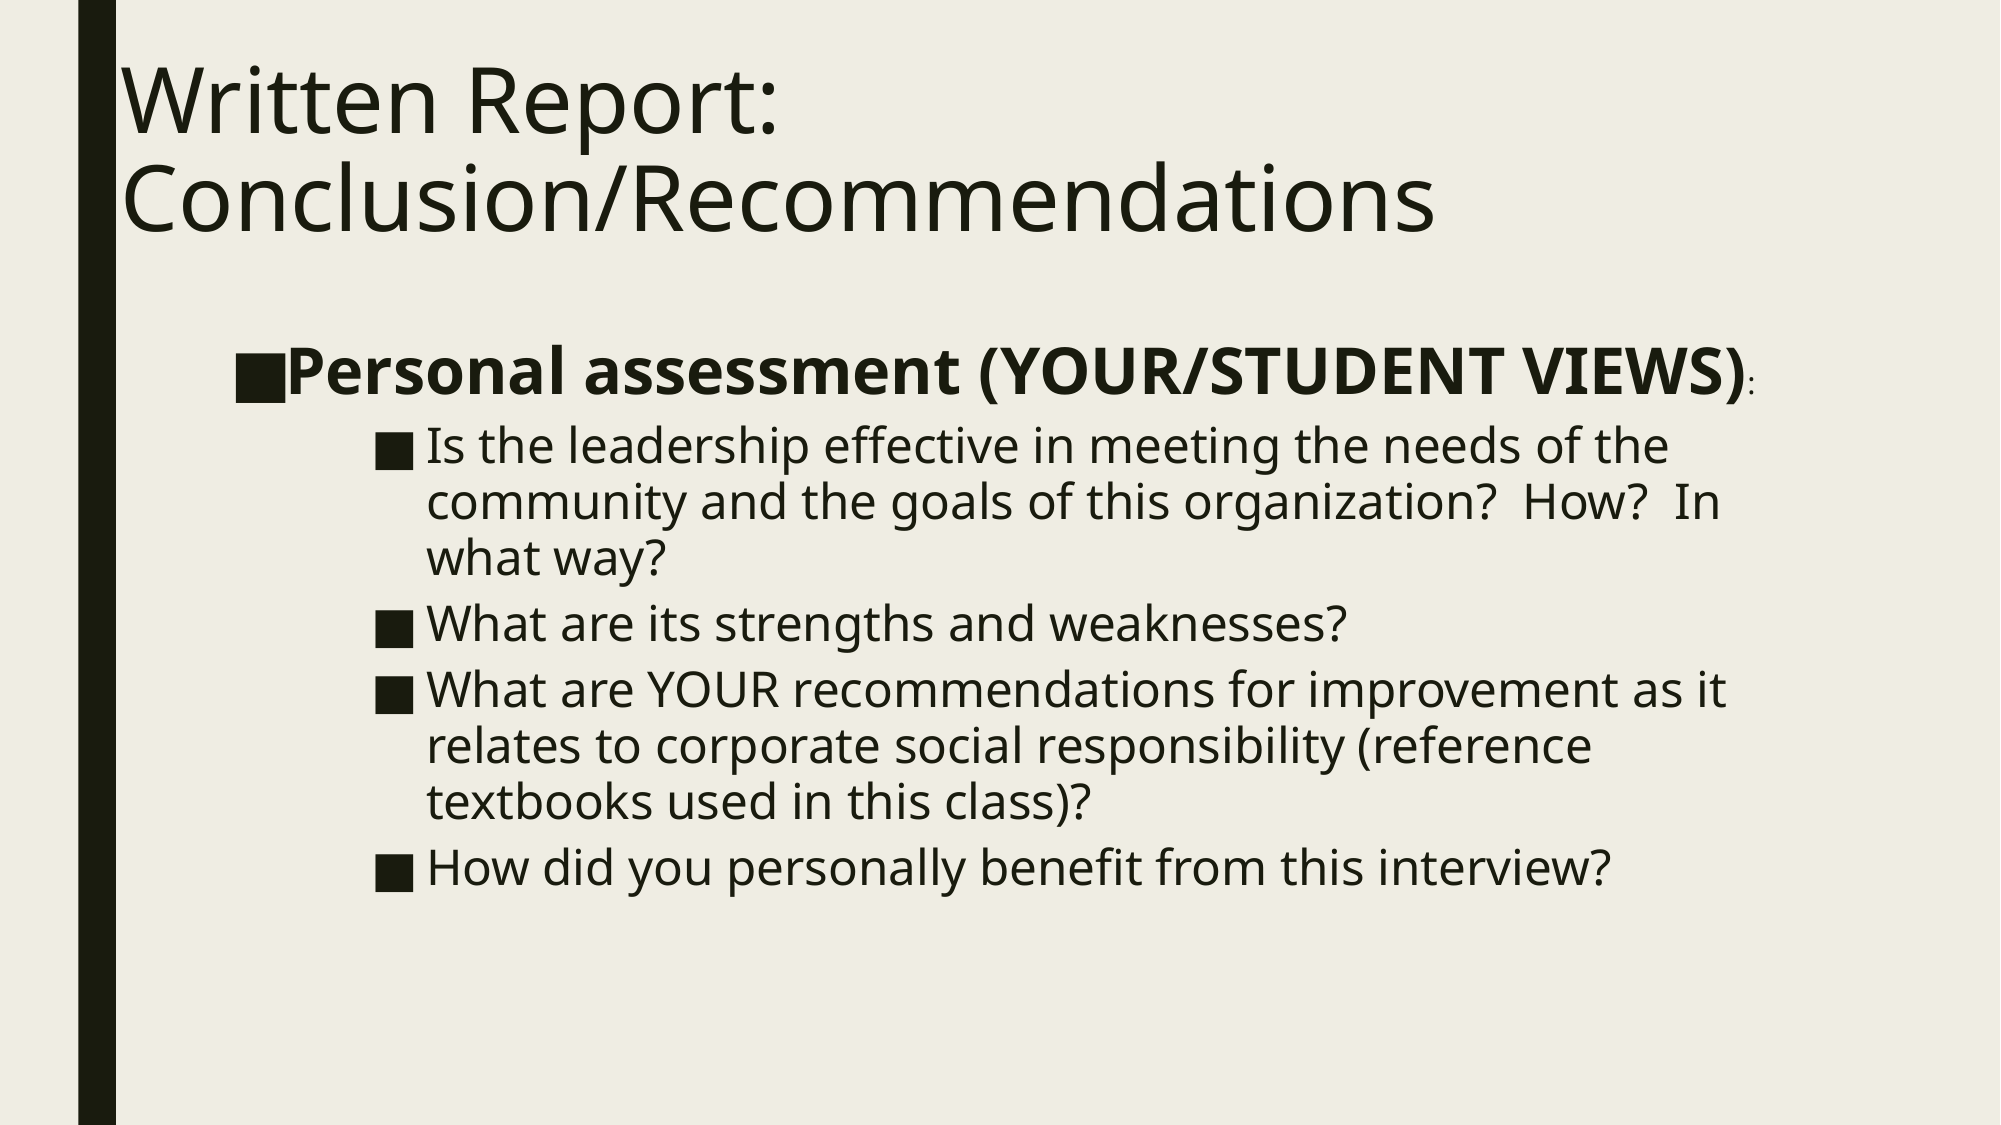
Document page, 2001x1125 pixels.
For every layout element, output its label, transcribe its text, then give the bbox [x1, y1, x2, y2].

title Written Report: Conclusion/Recommendations [105, 47, 1831, 265]
list Personal assessment (YOUR/STUDENT VIEWS): Is the leadership effective in meeting the needs of the community and the goals of this organization? How? In what way? What are its strengths and weaknesses? What are YOUR recommendations for improvement as it relates to corporate social responsibility (reference textbooks used in this class)? How did you personally benefit from this interview? [215, 328, 1791, 916]
